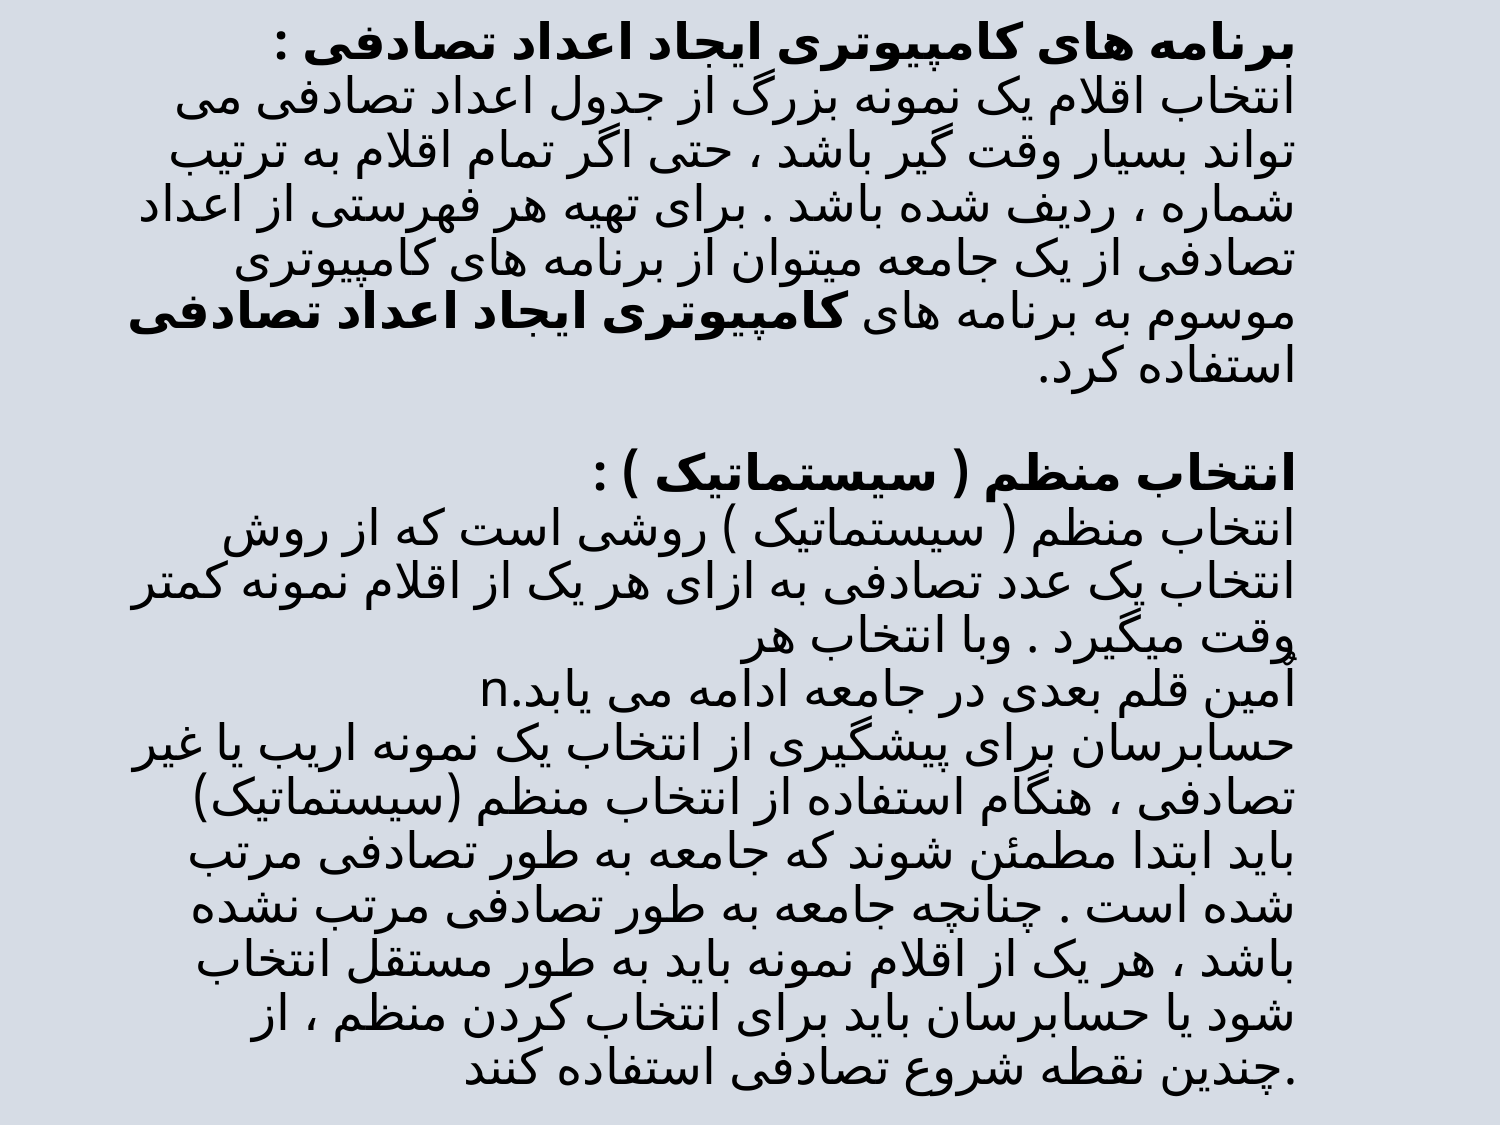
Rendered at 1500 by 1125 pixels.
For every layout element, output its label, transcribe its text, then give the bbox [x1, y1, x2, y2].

title برنامه های کامپیوتری ایجاد اعداد تصادفی : انتخاب اقلام یک نمونه بزرگ از جدول اعداد تصادفی می تواند بسیار وقت گیر باشد ، حتی اگر تمام اقلام به ترتیب شماره ، ردیف شده باشد . برای تهیه هر فهرستی از اعداد تصادفی از یک جامعه میتوان از برنامه های کامپیوتری موسوم به برنامه های کامپیوتری ایجاد اعداد تصادفی استفاده کرد. انتخاب منظم ( سیستماتیک ) : انتخاب منظم ( سیستماتیک ) روشی است که از روش انتخاب یک عدد تصادفی به ازای هر یک از اقلام نمونه کمتر وقت میگیرد . وبا انتخاب هر nاٌمین قلم بعدی در جامعه ادامه می یابد. حسابرسان برای پیشگیری از انتخاب یک نمونه اریب یا غیر تصادفی ، هنگام استفاده از انتخاب منظم (سیستماتیک) باید ابتدا مطمئن شوند که جامعه به طور تصادفی مرتب شده است . چنانچه جامعه به طور تصادفی مرتب نشده باشد ، هر یک از اقلام نمونه باید به طور مستقل انتخاب شود یا حسابرسان باید برای انتخاب کردن منظم ، از چندین نقطه شروع تصادفی استفاده کنند. [105, 45, 1313, 1067]
